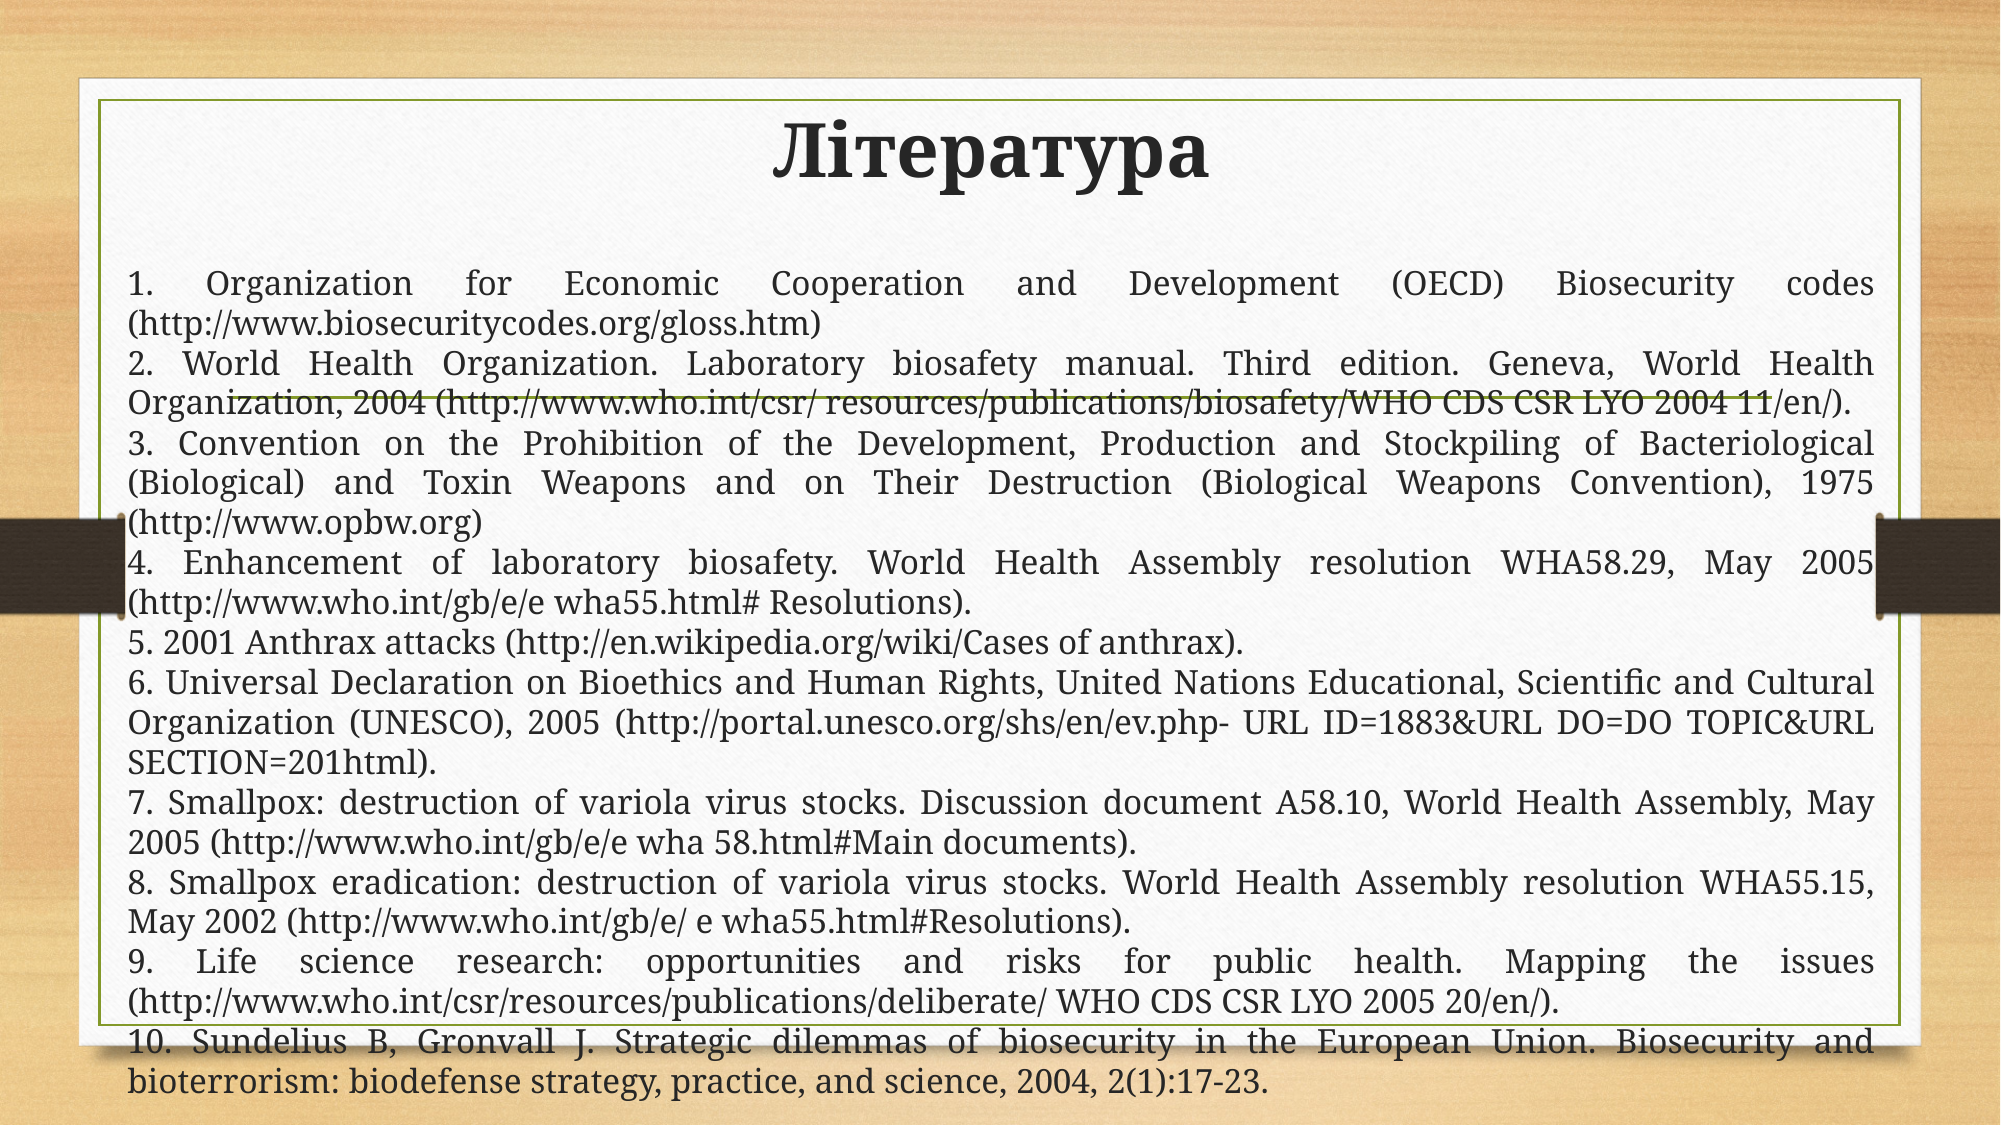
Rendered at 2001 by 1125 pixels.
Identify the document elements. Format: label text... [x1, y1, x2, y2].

picture [0, 0, 2001, 1125]
list Література 1. Organization for Economic Cooperation and Development (OECD) Biosecurity codes (http://www.biosecuritycodes.org/gloss.htm) 2. World Health Organization. Laboratory biosafety manual. Third edition. Geneva, World Health Organization, 2004 (http://www.who.int/csr/ resources/publications/biosafety/WHO CDS CSR LYO 2004 11/en/). 3. Convention on the Prohibition of the Development, Production and Stockpiling of Bacteriological (Biological) and Toxin Weapons and on Their Destruction (Biological Weapons Convention), 1975 (http://www.opbw.org) 4. Enhancement of laboratory biosafety. World Health Assembly resolution WHA58.29, May 2005 (http://www.who.int/gb/e/e wha55.html# Resolutions). 5. 2001 Anthrax attacks (http://en.wikipedia.org/wiki/Cases of anthrax). 6. Universal Declaration on Bioethics and Human Rights, United Nations Educational, Scientific and Cultural Organization (UNESCO), 2005 (http://portal.unesco.org/shs/en/ev.php- URL ID=1883&URL DO=DO TOPIC&URL SECTION=201html). 7. Smallpox: destruction of variola virus stocks. Discussion document A58.10, World Health Assembly, May 2005 (http://www.who.int/gb/e/e wha 58.html#Main documents). 8. Smallpox eradication: destruction of variola virus stocks. World Health Assembly resolution WHA55.15, May 2002 (http://www.who.int/gb/e/ e wha55.html#Resolutions). 9. Life science research: opportunities and risks for public health. Mapping the issues (http://www.who.int/csr/resources/publications/deliberate/ WHO CDS CSR LYO 2005 20/en/). 10. Sundelius B, Gronvall J. Strategic dilemmas of biosecurity in the European Union. Biosecurity and bioterrorism: biodefense strategy, practice, and science, 2004, 2(1):17-23. [112, 94, 1893, 1125]
